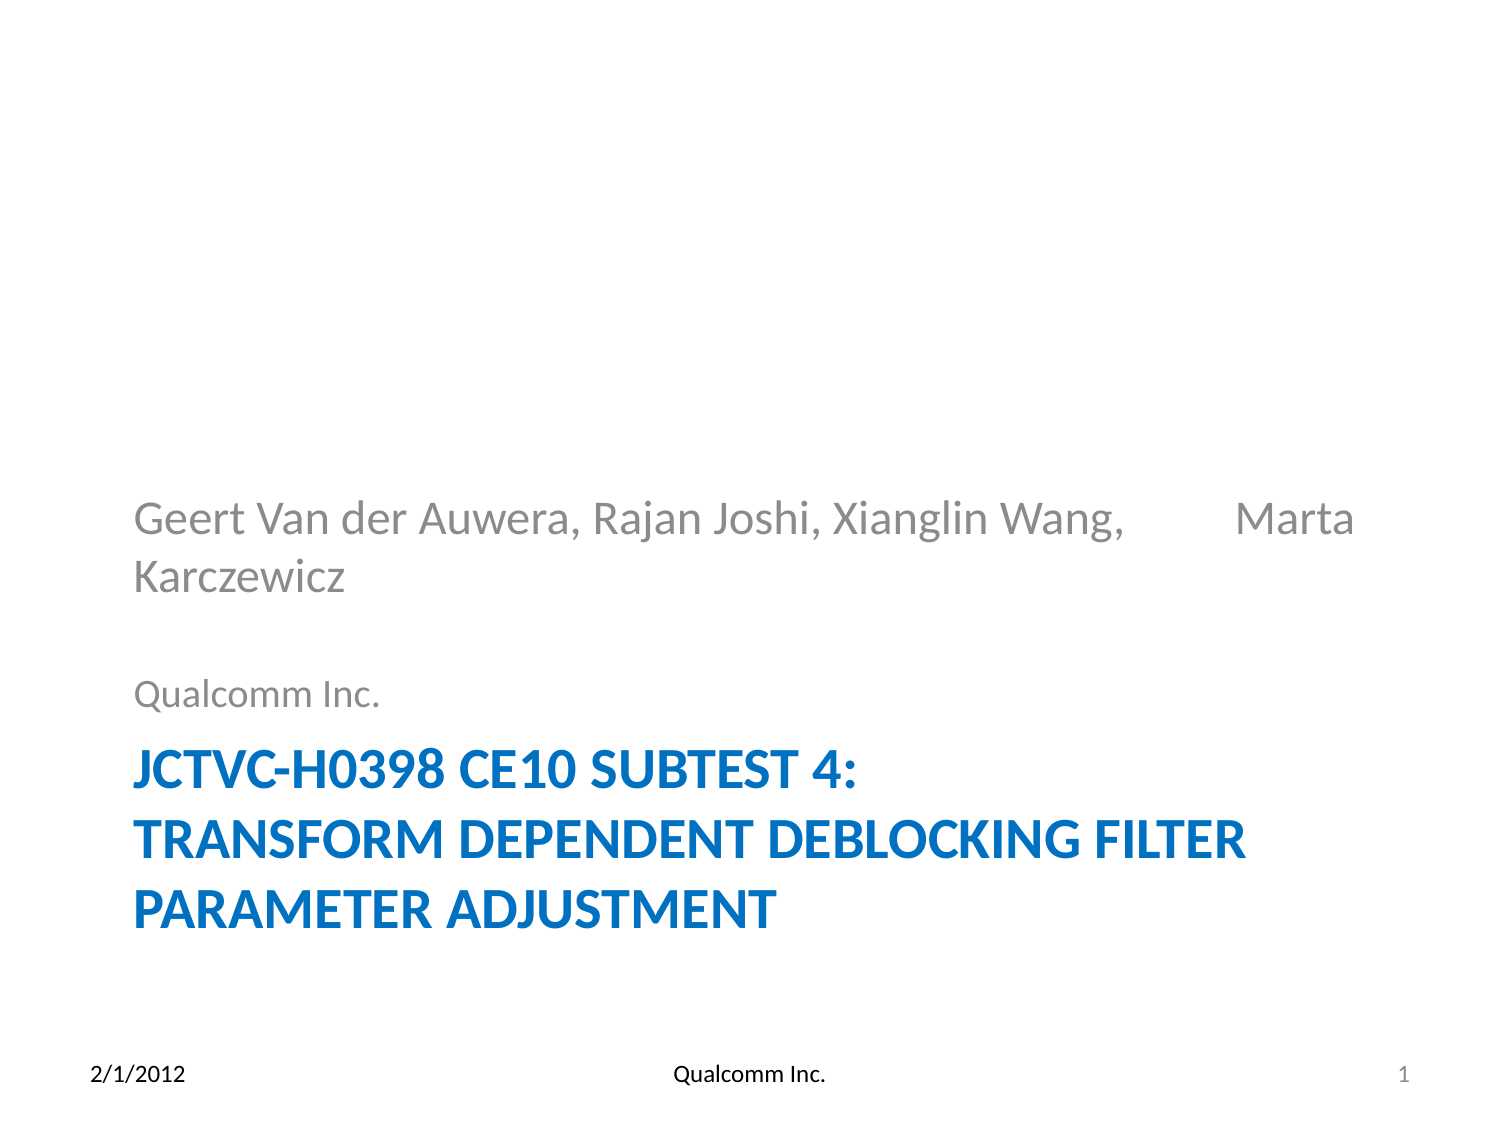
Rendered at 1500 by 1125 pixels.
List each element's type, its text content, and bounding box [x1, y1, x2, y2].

footer Qualcomm Inc. [512, 1042, 988, 1103]
slide_number 1 [1074, 1042, 1425, 1103]
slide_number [75, 1042, 425, 1103]
title JCTVC-H0398 CE10 Subtest 4: Transform dependent Deblocking Filter Parameter Adjustment [118, 723, 1394, 947]
list Geert Van der Auwera, Rajan Joshi, Xianglin Wang, Marta Karczewicz Qualcomm Inc. [118, 476, 1394, 723]
